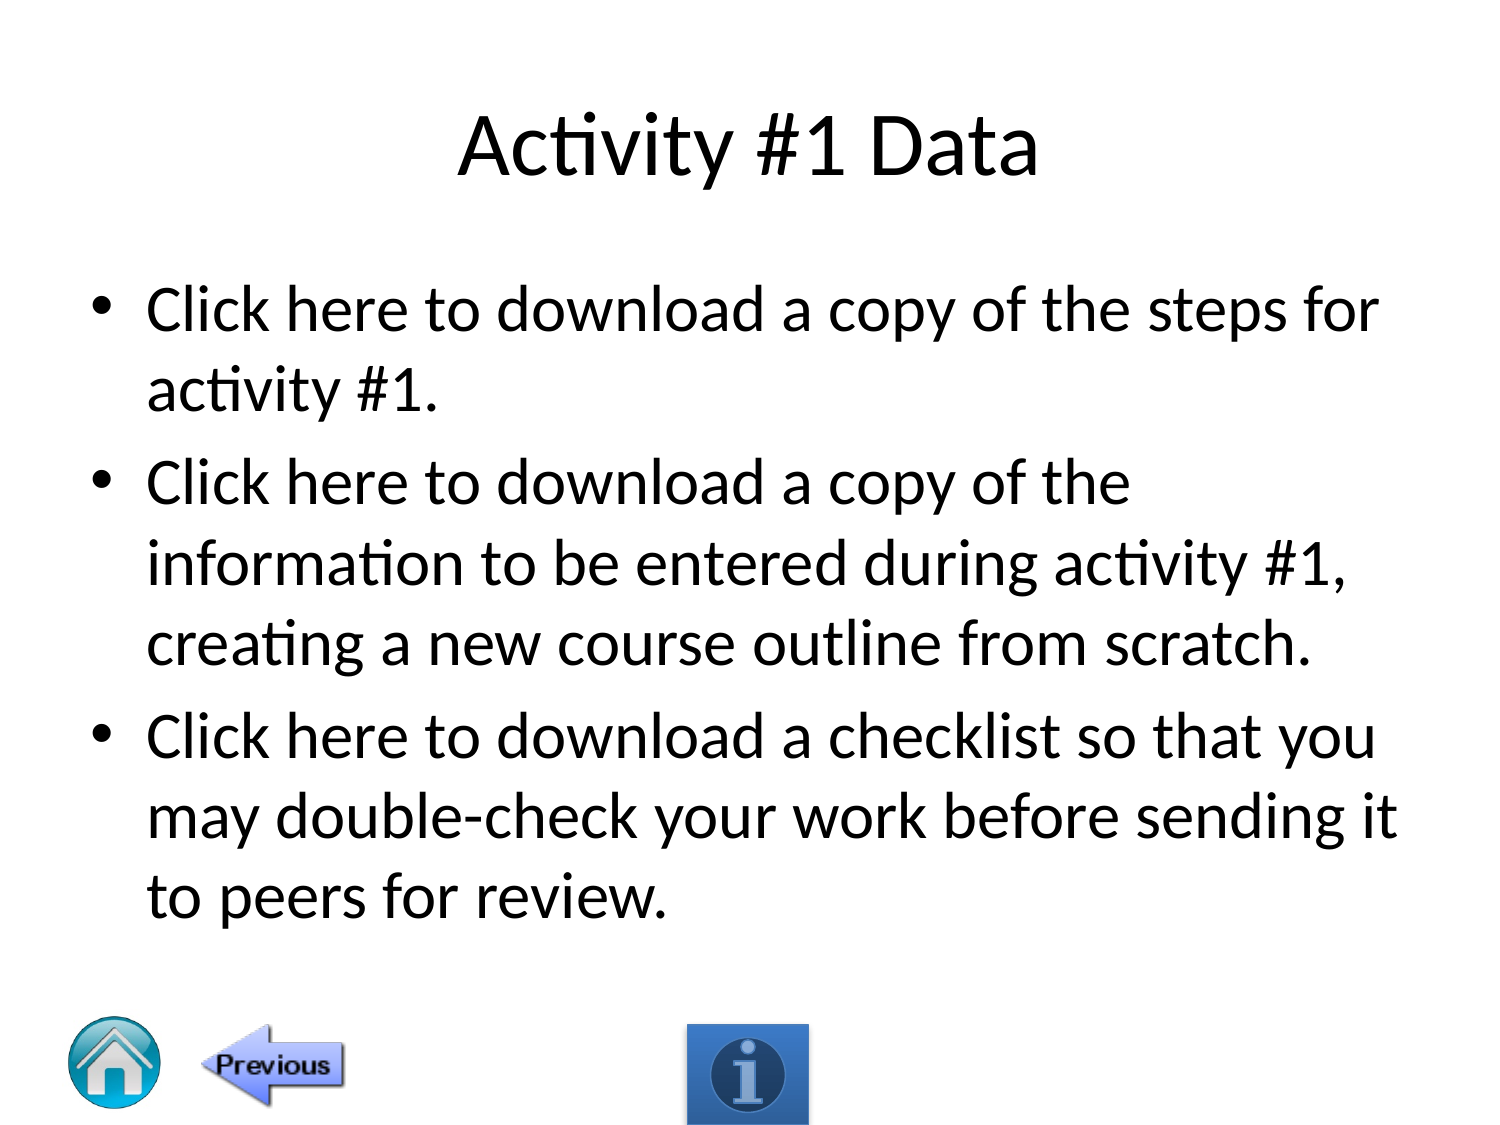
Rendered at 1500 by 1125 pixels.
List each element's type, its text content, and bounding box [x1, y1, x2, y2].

text_box [687, 1024, 809, 1125]
picture [62, 1009, 166, 1113]
title Activity #1 Data [75, 45, 1425, 233]
list Click here to download a copy of the steps for activity #1. Click here to download a copy of the information to be entered during activity #1, creating a new course outline from scratch. Click here to download a checklist so that you may double-check your work before sending it to peers for review. [75, 257, 1425, 1000]
picture [200, 1023, 350, 1113]
